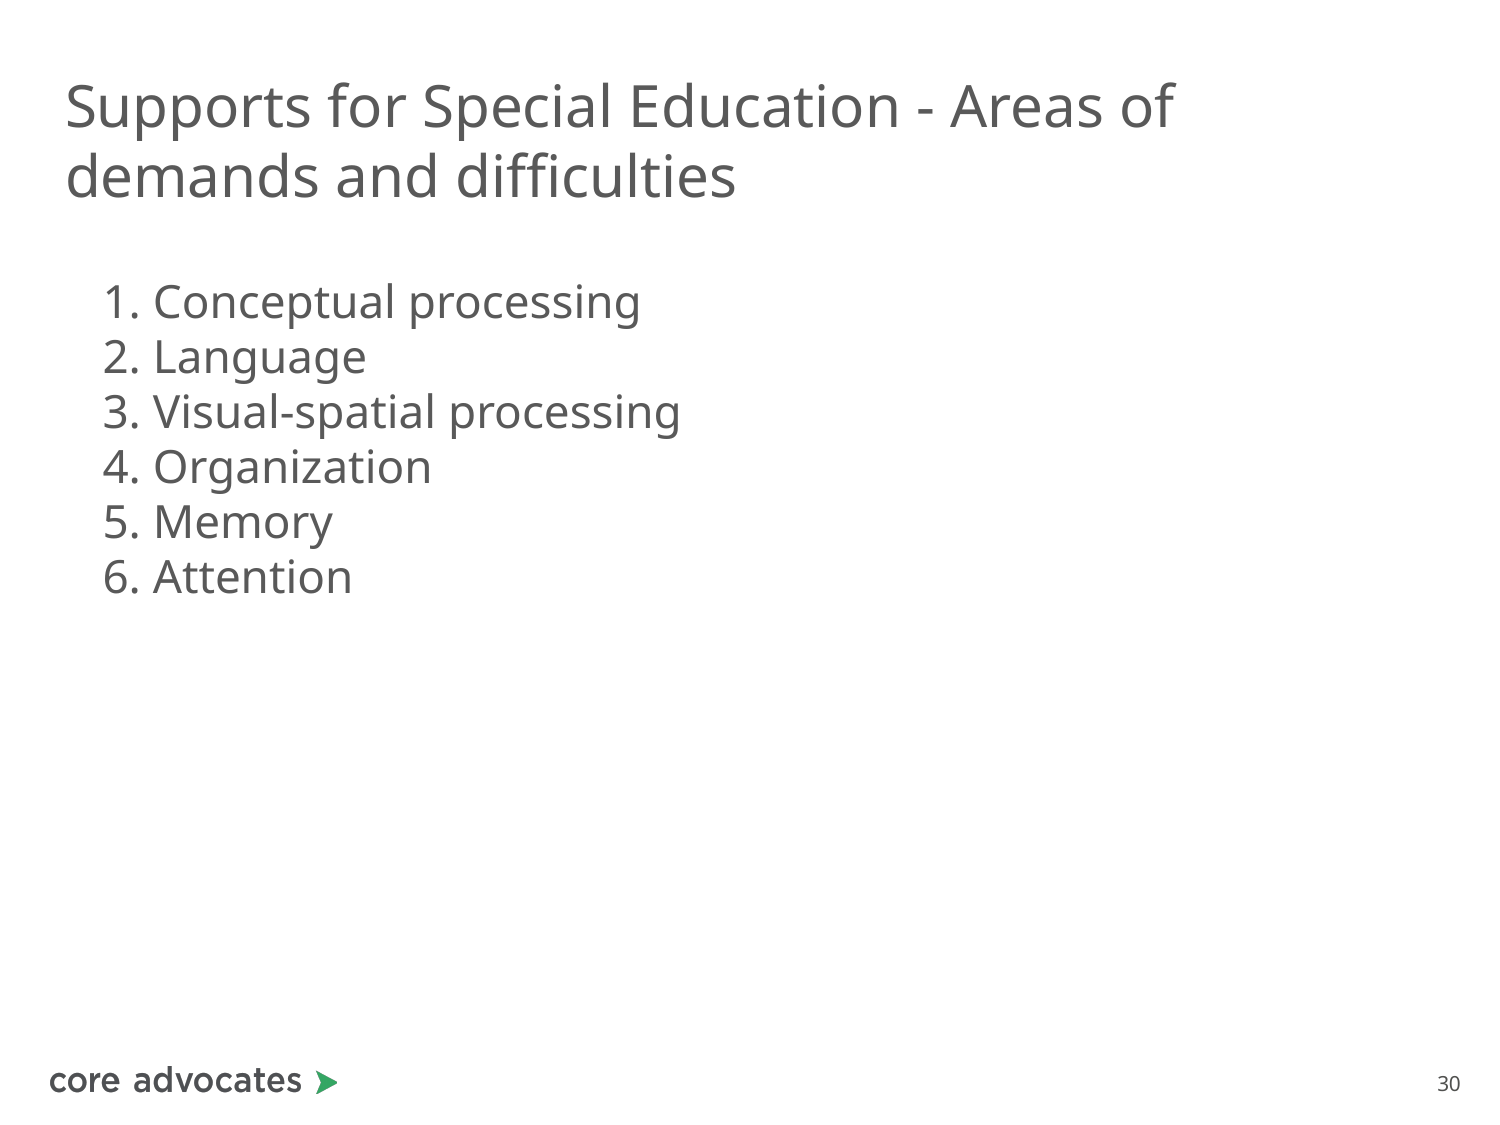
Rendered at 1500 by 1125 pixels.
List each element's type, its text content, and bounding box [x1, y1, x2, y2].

picture [50, 1066, 337, 1094]
list Conceptual processing Language Visual-spatial processing Organization Memory Attention [50, 257, 1457, 1001]
title Supports for Special Education - Areas of demands and difficulties [50, 45, 1457, 233]
